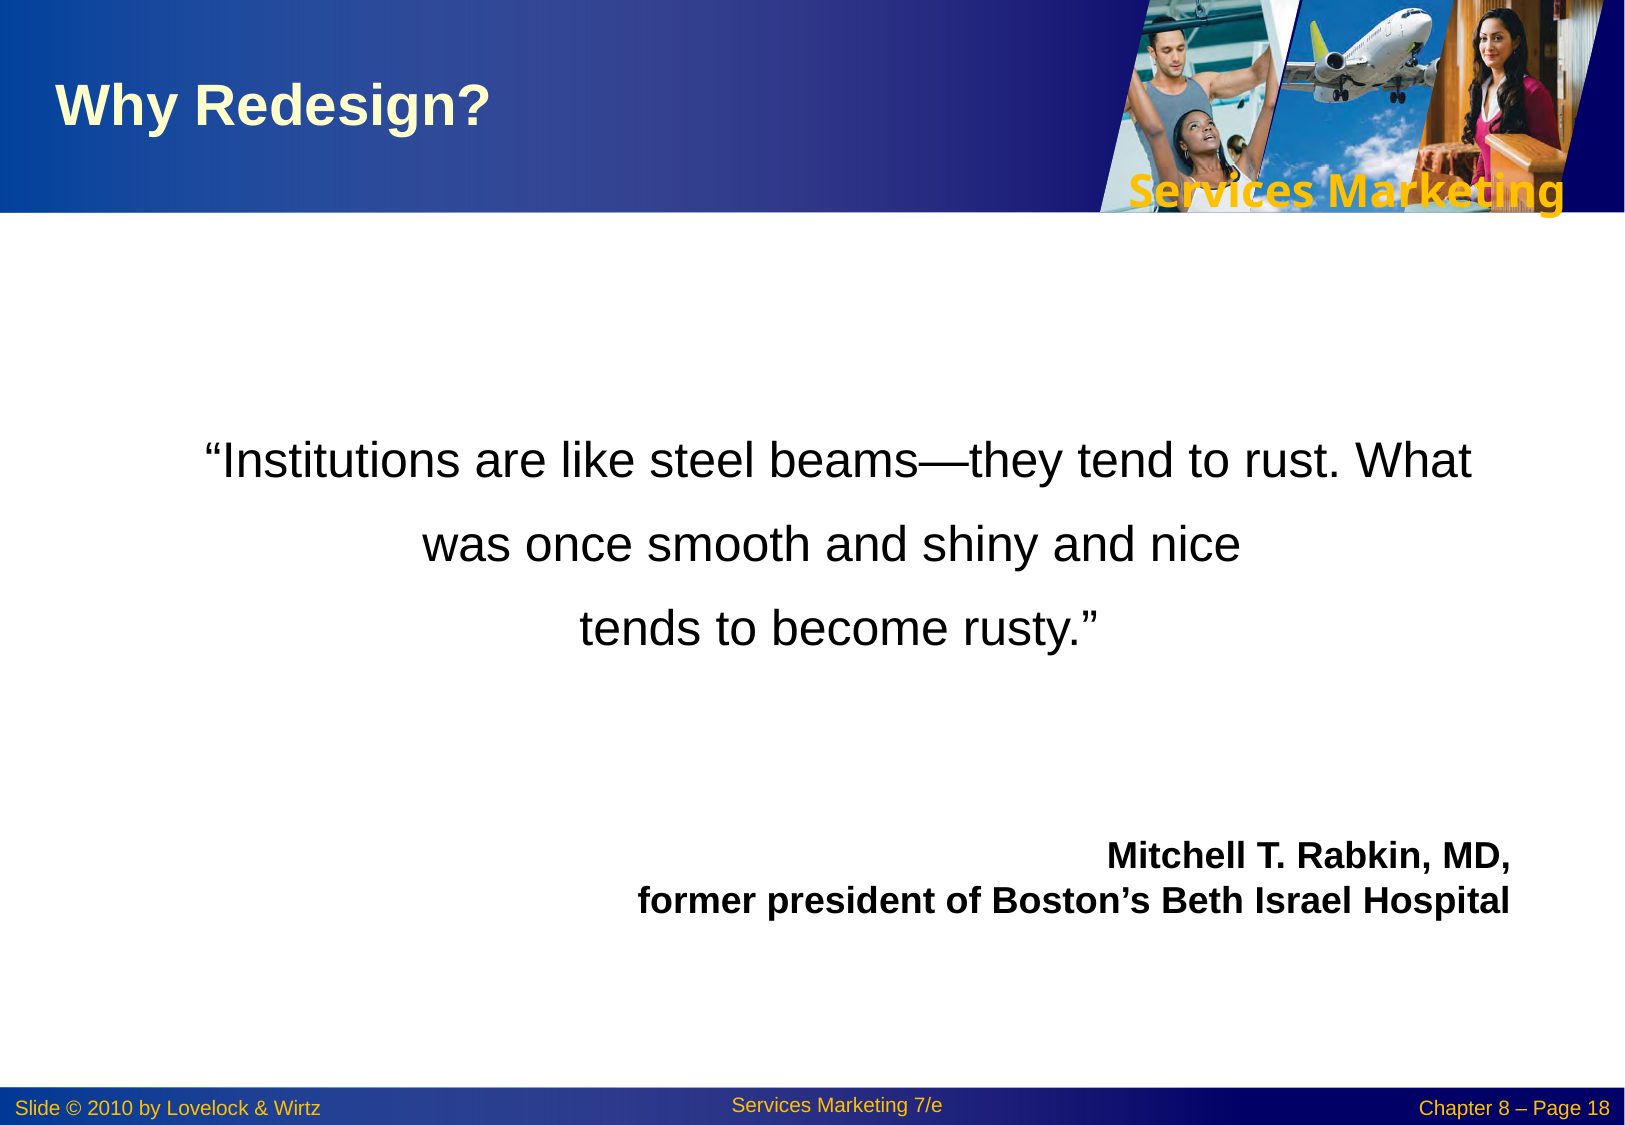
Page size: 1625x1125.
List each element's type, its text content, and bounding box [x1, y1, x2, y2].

picture [1546, 187, 1556, 202]
picture [1178, 0, 1604, 213]
title [36, 37, 40, 176]
text_box “Institutions are like steel beams—they tend to rust. What was once smooth and shiny and nice tends to become rusty.” [162, 562, 1516, 738]
text_box Mitchell T. Rabkin, MD, former president of Boston’s Beth Israel Hospital [183, 712, 1538, 950]
text_box Why Redesign? [40, 0, 1178, 213]
